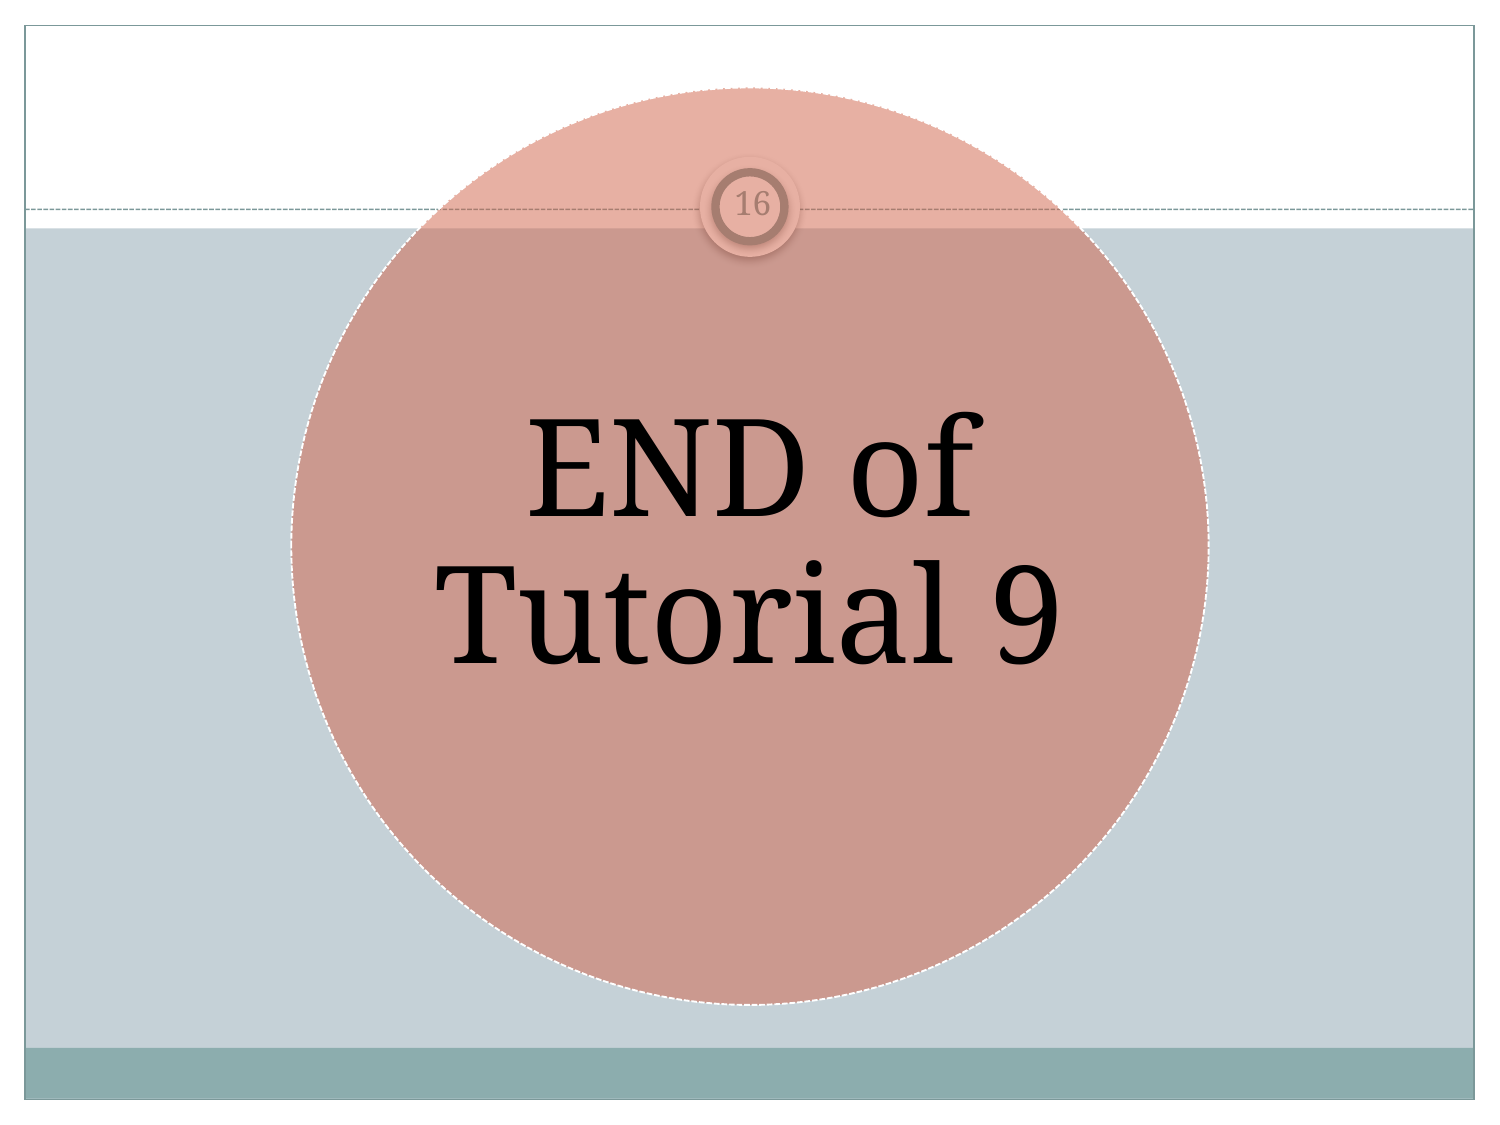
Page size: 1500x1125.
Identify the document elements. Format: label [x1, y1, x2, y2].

list [74, 87, 1426, 1006]
